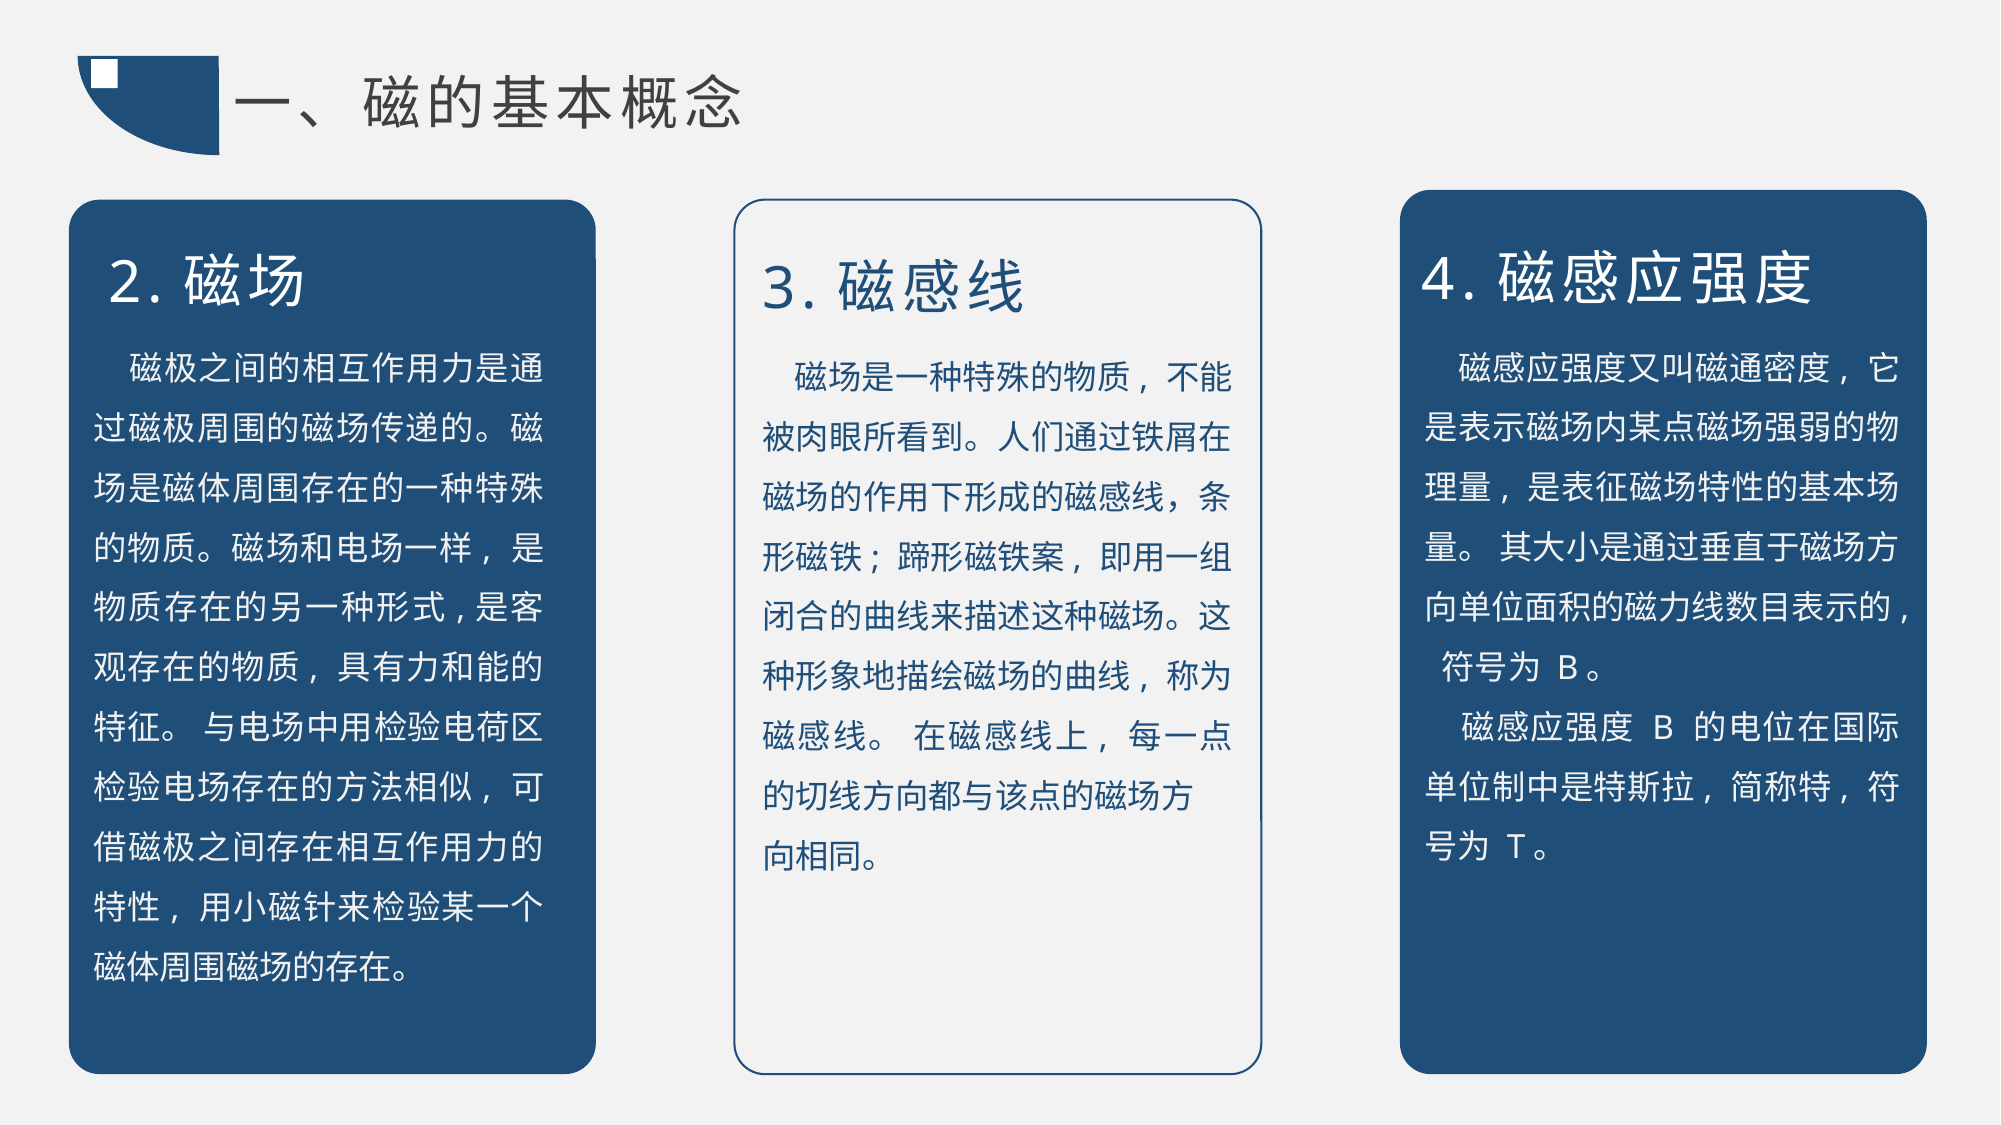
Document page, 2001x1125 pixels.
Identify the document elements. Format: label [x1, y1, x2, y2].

text_box [734, 199, 1262, 1075]
text_box [77, 0, 925, 156]
text_box [68, 199, 596, 1075]
text_box [1399, 189, 1927, 1075]
